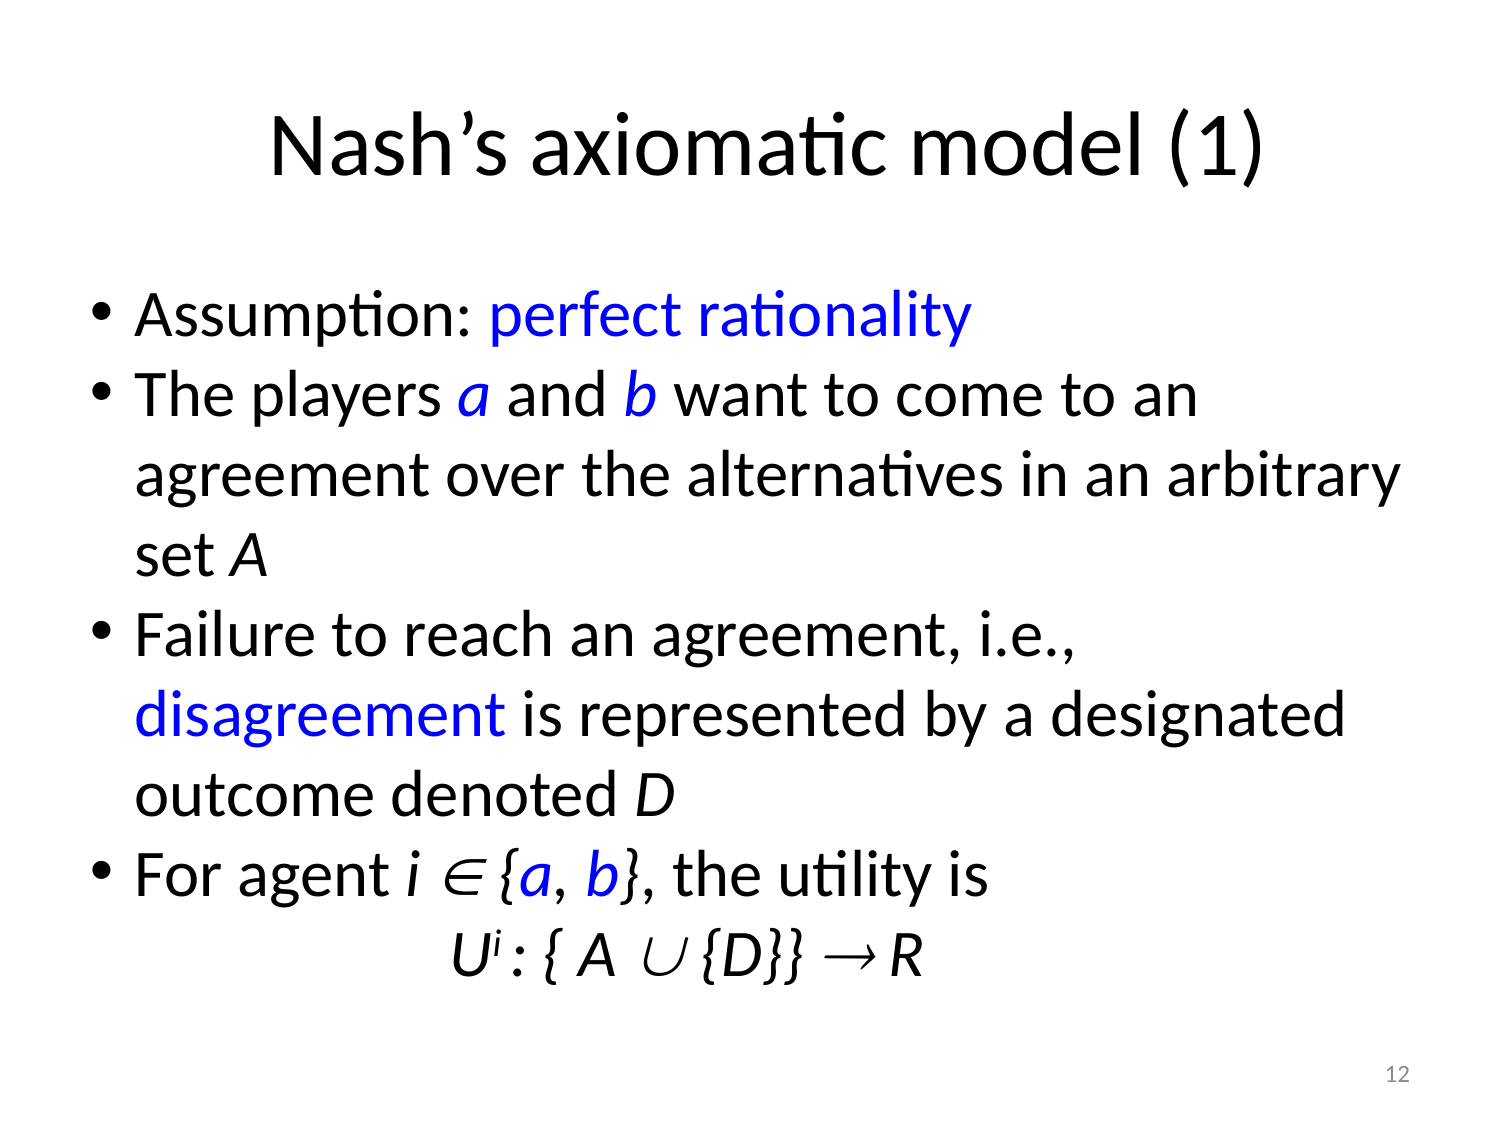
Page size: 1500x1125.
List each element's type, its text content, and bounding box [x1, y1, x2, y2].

slide_number 12 [1074, 1042, 1425, 1103]
text_box Assumption: perfect rationality The players a and b want to come to an agreement over the alternatives in an arbitrary set A Failure to reach an agreement, i.e., disagreement is represented by a designated outcome denoted D For agent i  {a, b}, the utility is Ui : { A  {D}}  R [75, 262, 1425, 1005]
text_box Nash’s axiomatic model (1) [143, 45, 1394, 233]
